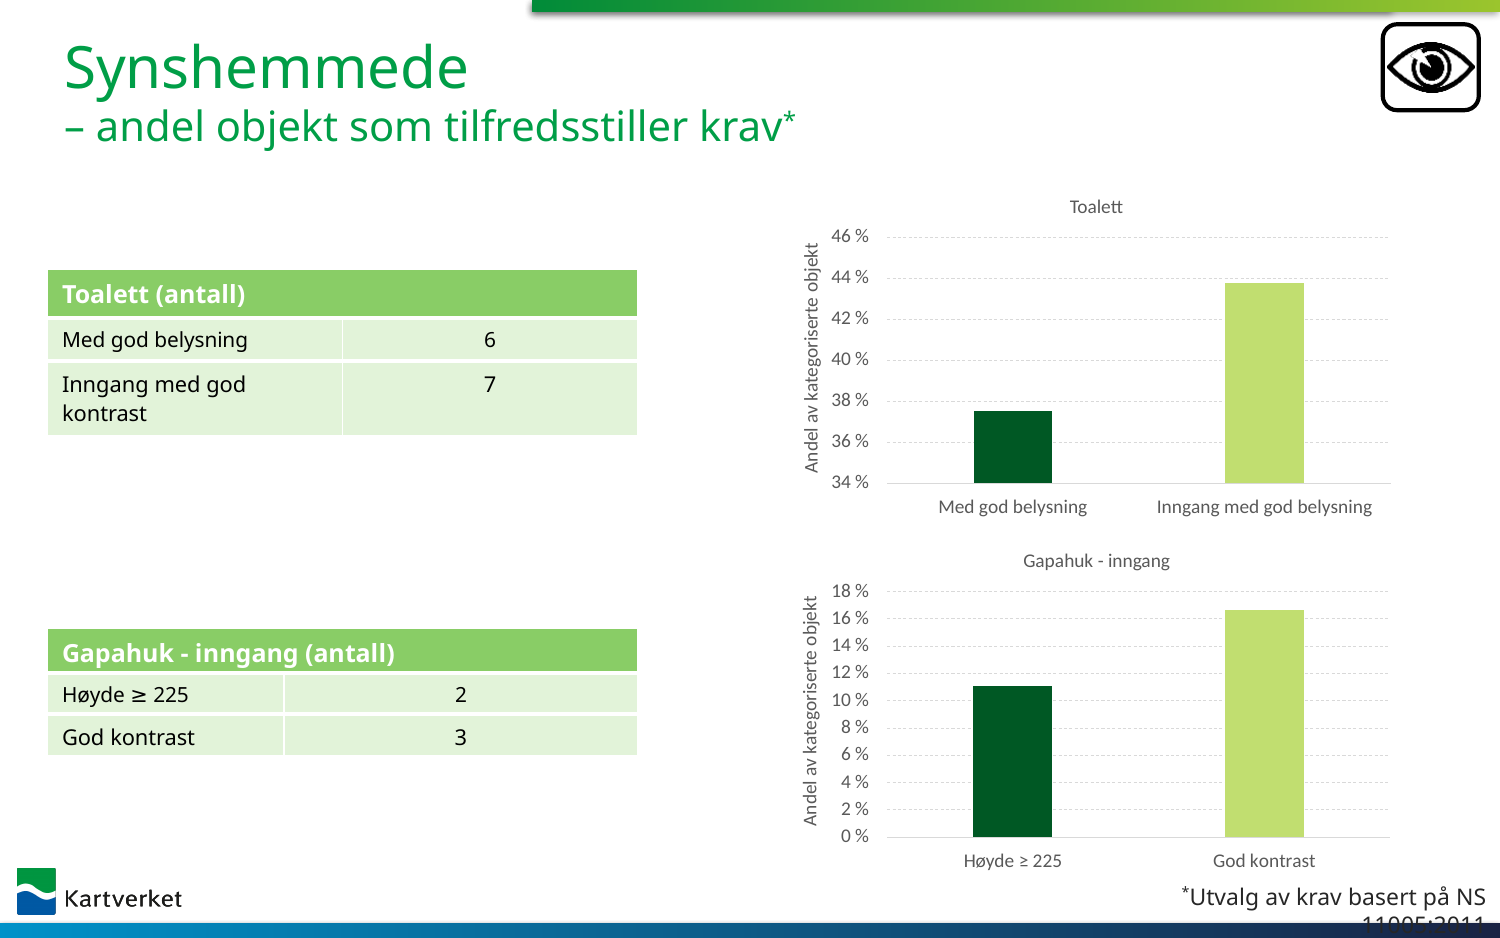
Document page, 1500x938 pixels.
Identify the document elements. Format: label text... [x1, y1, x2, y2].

picture [791, 187, 1402, 526]
table_cell Inngang med god kontrast [48, 363, 342, 435]
table_cell Med god belysning [48, 320, 342, 359]
table_cell God kontrast [48, 716, 283, 755]
table_header Toalett (antall) [48, 270, 637, 316]
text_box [1382, 24, 1480, 111]
table_cell 2 [285, 675, 637, 712]
table_cell Høyde ≥ 225 [48, 675, 283, 712]
table_cell 3 [285, 716, 637, 755]
picture [791, 541, 1402, 880]
text_box *Utvalg av krav basert på NS 11005:2011 [1068, 873, 1500, 938]
text_box Synshemmede – andel objekt som tilfredsstiller krav* [49, 24, 1431, 158]
table_cell 6 [343, 320, 637, 359]
table_header Gapahuk - inngang (antall) [48, 629, 637, 671]
table_cell 7 [343, 363, 637, 435]
